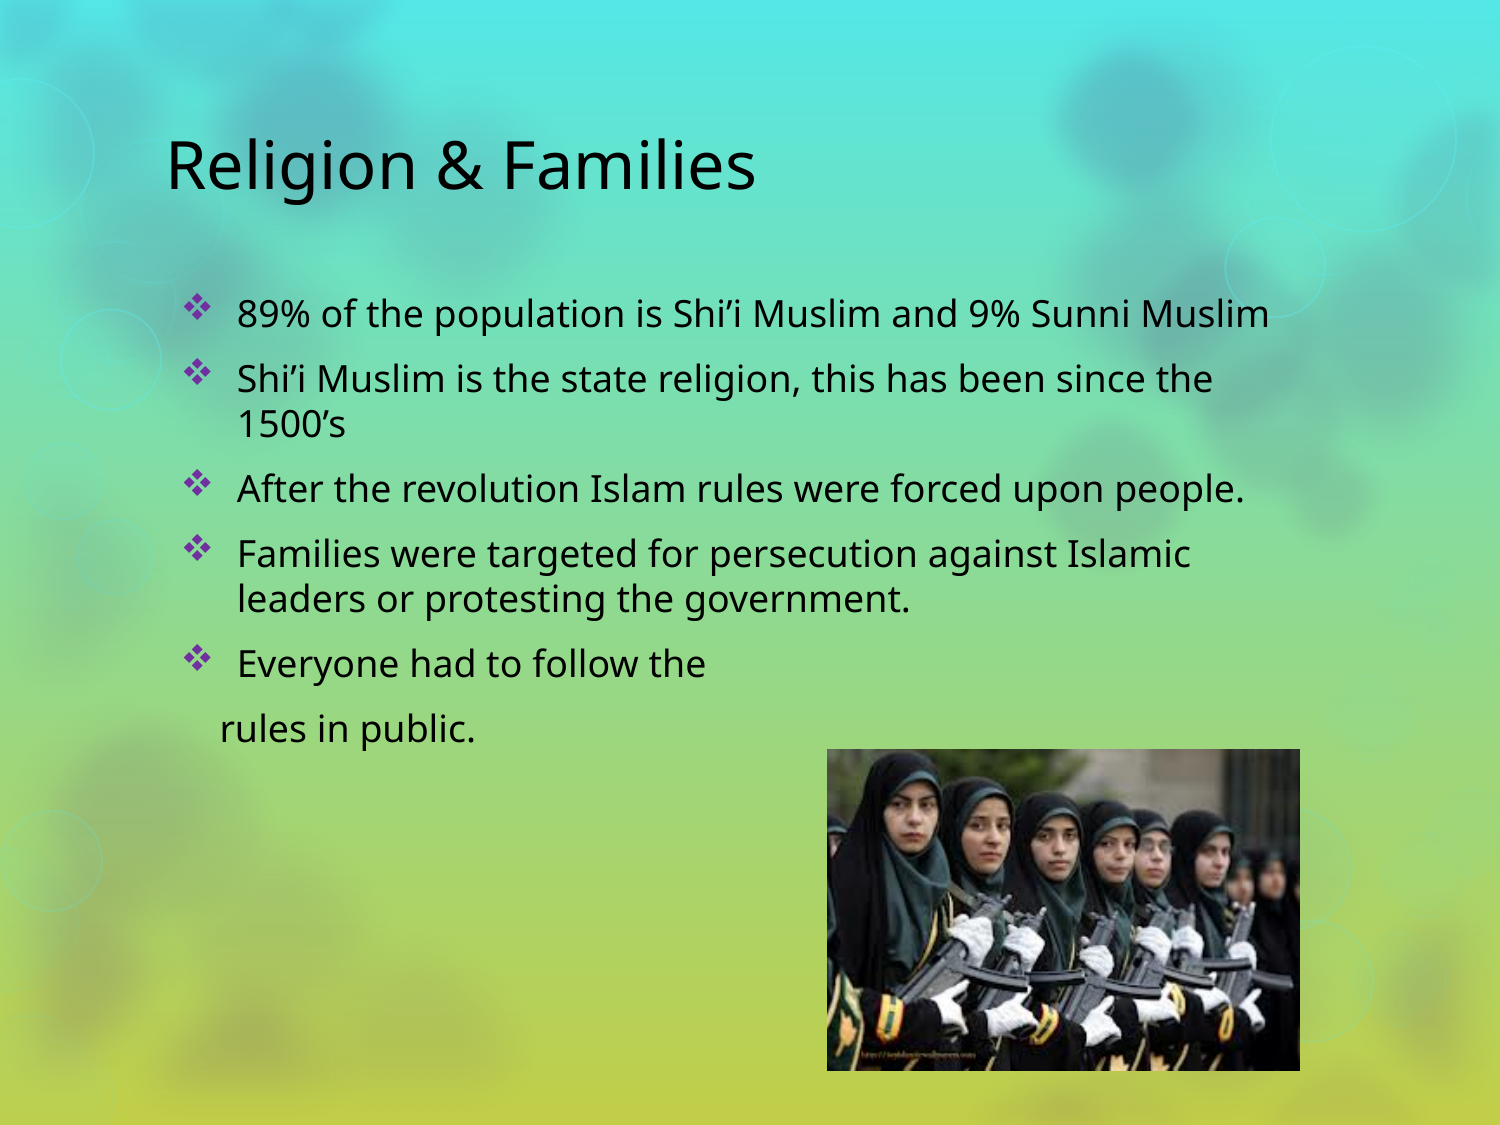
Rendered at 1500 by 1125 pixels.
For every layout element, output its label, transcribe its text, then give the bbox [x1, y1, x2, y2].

picture [826, 749, 1301, 1071]
title Religion & Families [150, 87, 1319, 240]
list 89% of the population is Shi’i Muslim and 9% Sunni Muslim Shi’i Muslim is the state religion, this has been since the 1500’s After the revolution Islam rules were forced upon people. Families were targeted for persecution against Islamic leaders or protesting the government. Everyone had to follow the rules in public. [165, 296, 1335, 962]
